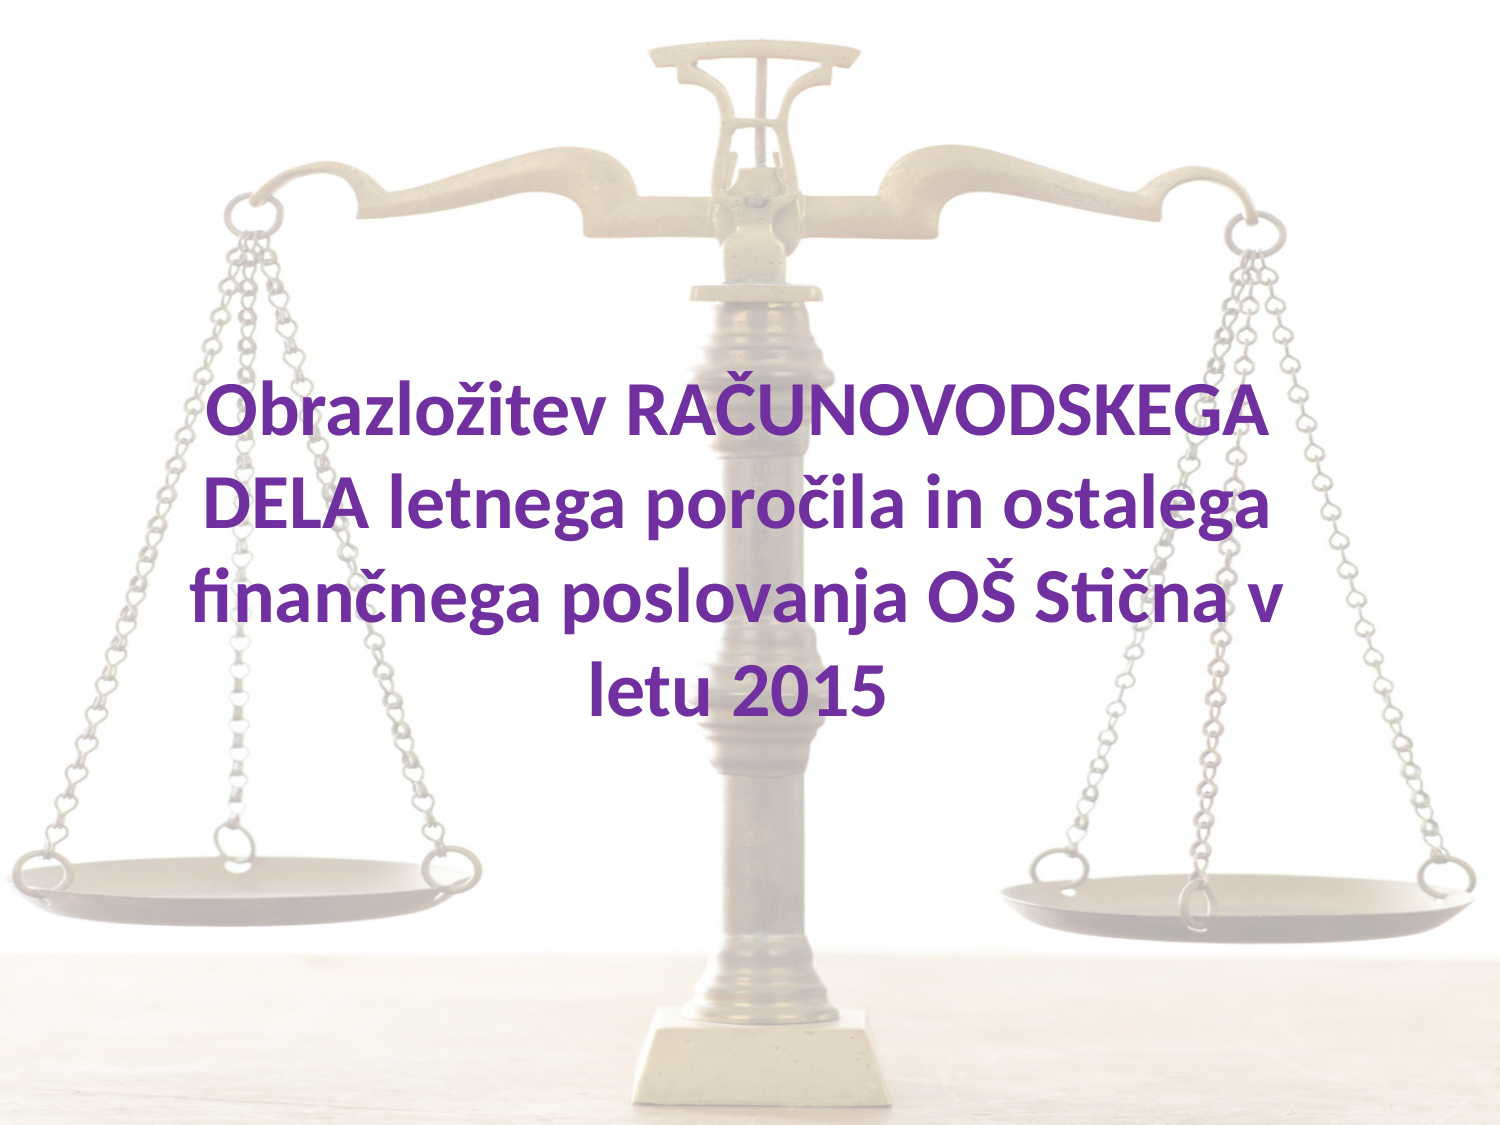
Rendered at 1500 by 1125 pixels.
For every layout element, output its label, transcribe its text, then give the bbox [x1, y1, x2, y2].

title Obrazložitev RAČUNOVODSKEGA DELA letnega poročila in ostalega finančnega poslovanja OŠ Stična v letu 2015 [112, 349, 1365, 740]
